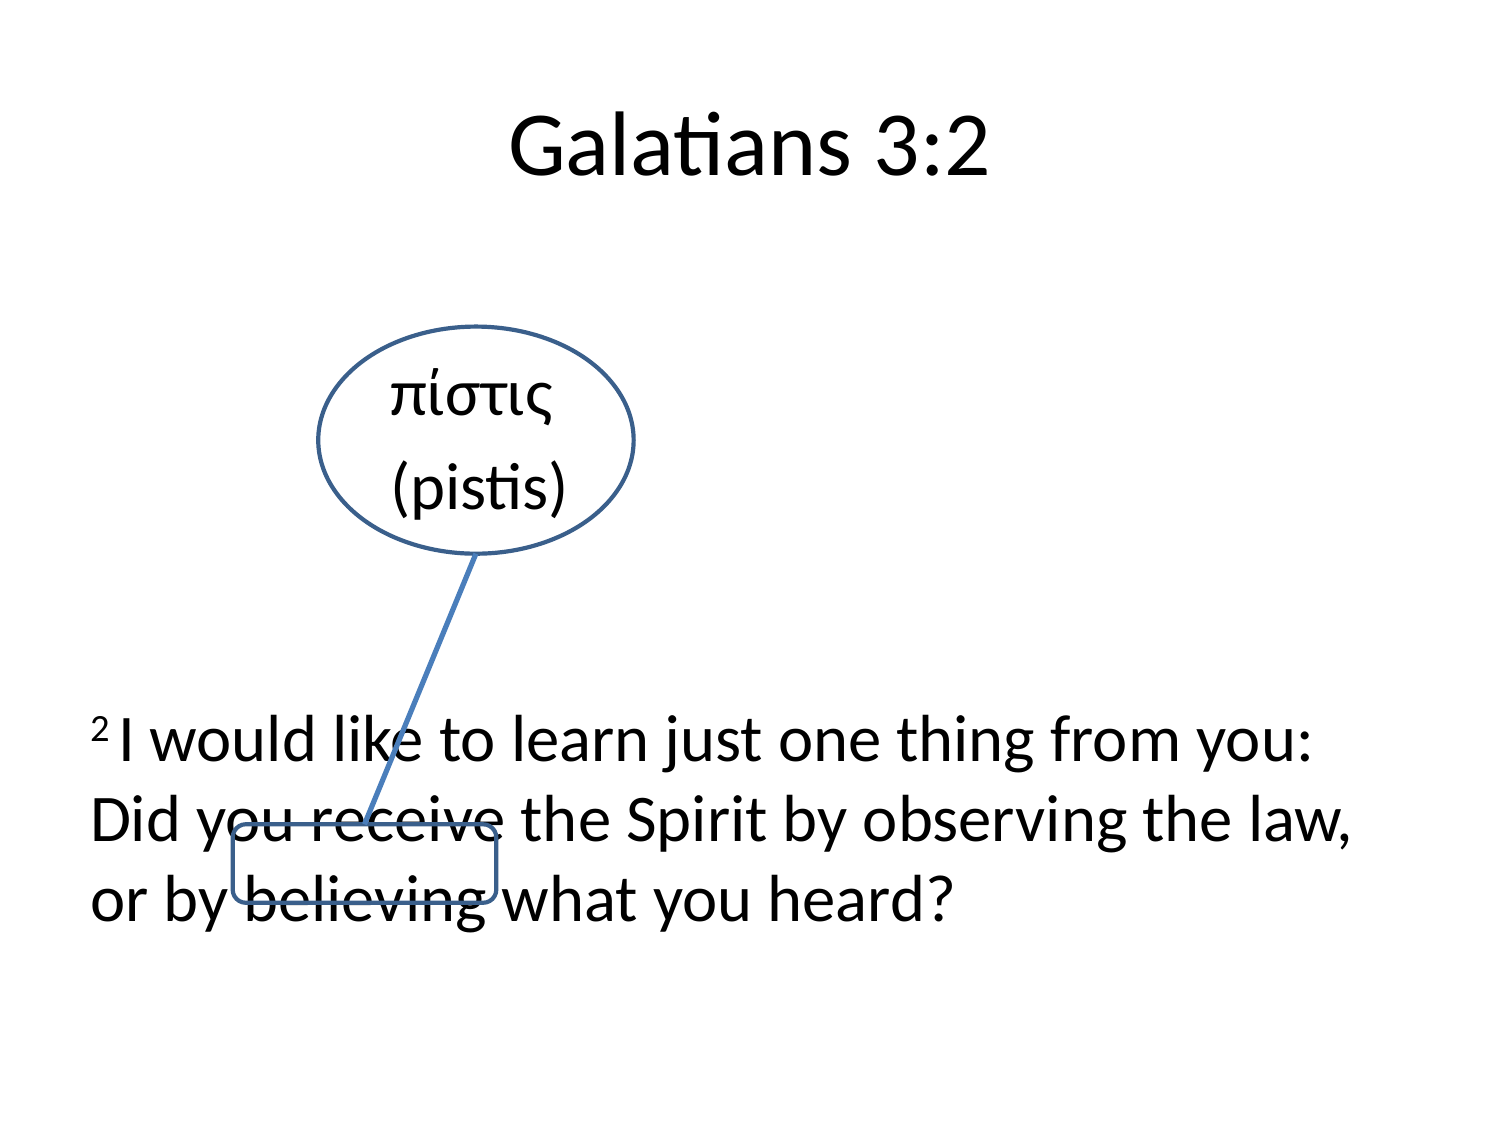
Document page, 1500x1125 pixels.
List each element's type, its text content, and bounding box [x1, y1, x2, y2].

list πίστις (pistis) 2 I would like to learn just one thing from you: Did you receive the Spirit by observing the law, or by believing what you heard? [75, 262, 1425, 1005]
title Galatians 3:2 [75, 45, 1425, 233]
text_box [316, 324, 636, 556]
text_box [230, 822, 499, 905]
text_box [364, 553, 477, 825]
